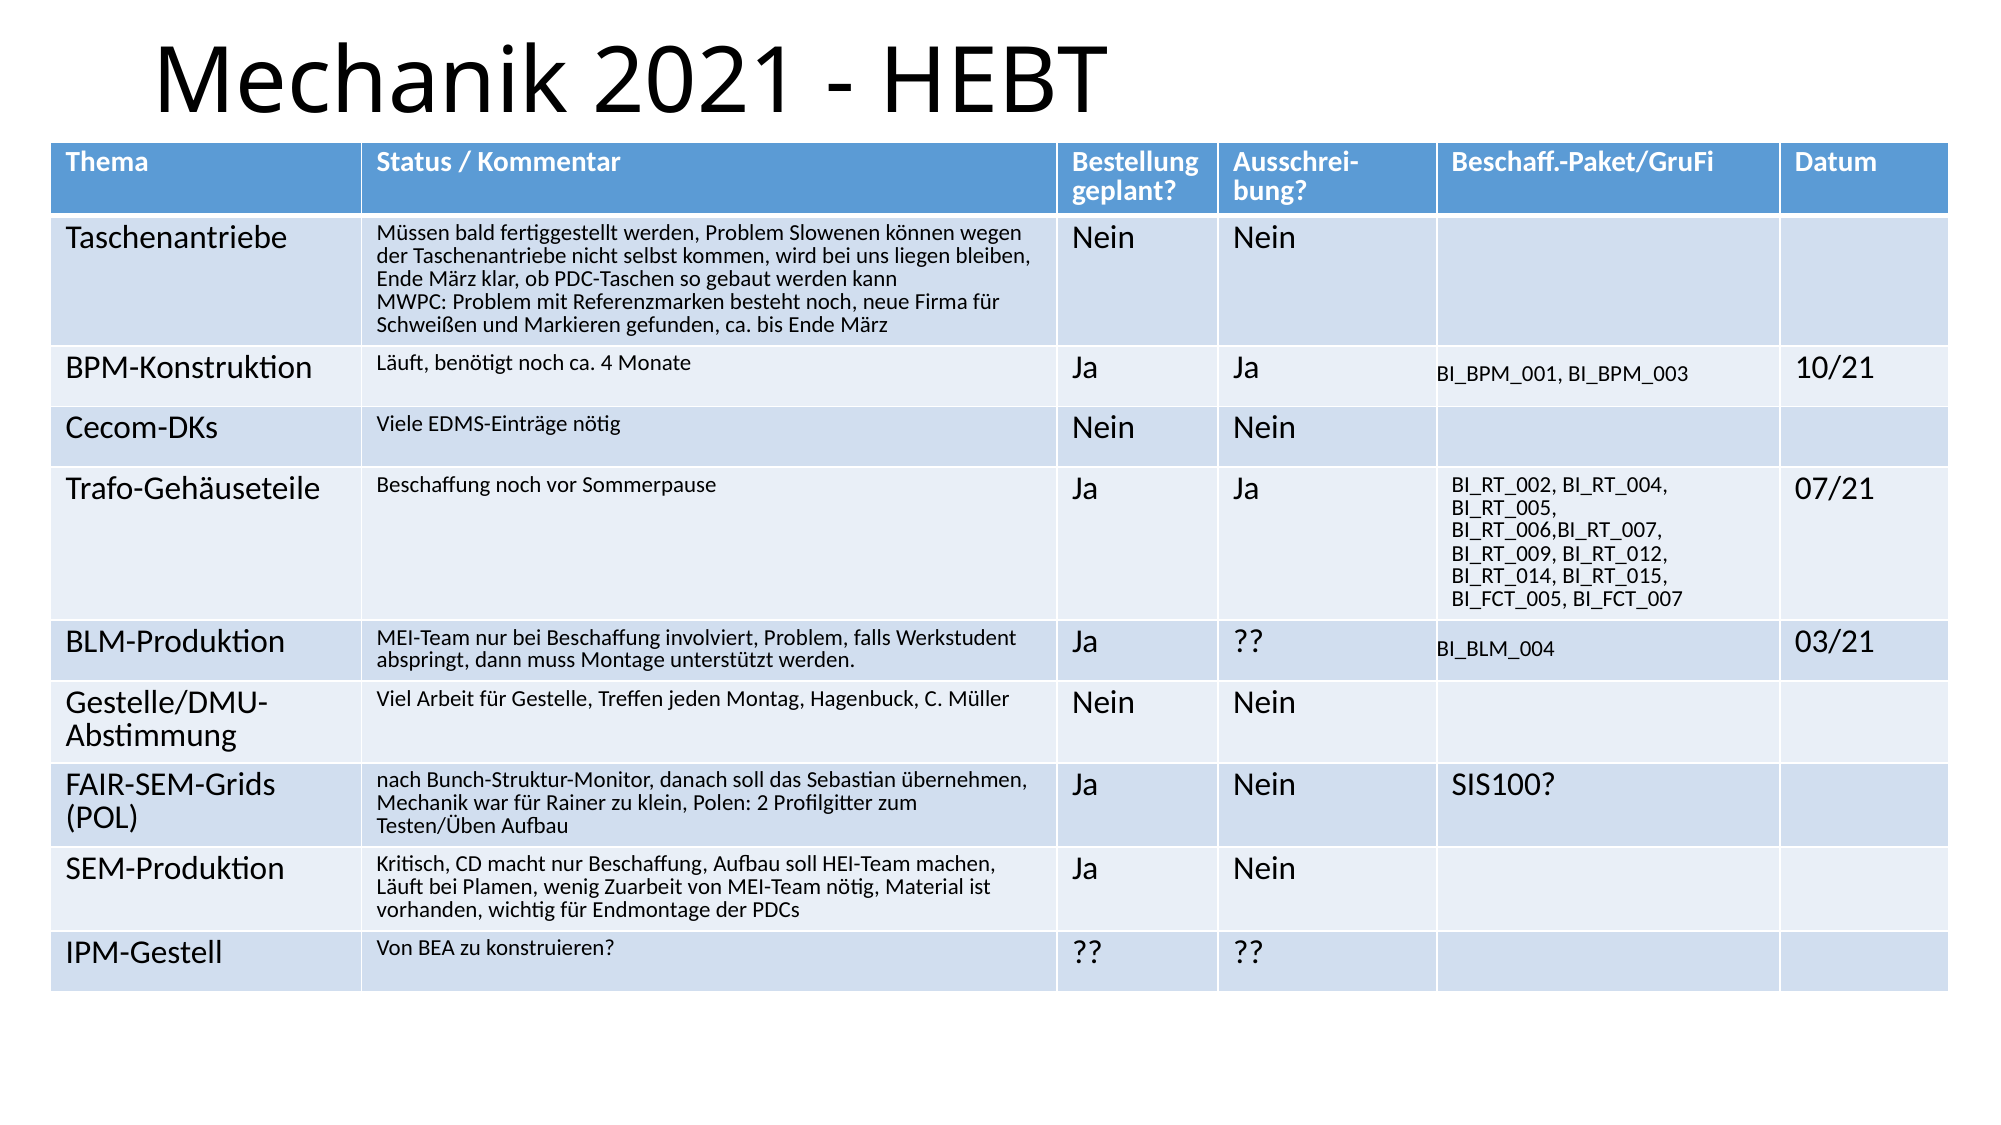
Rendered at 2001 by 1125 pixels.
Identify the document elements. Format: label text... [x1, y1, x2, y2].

table_cell [1781, 764, 1948, 846]
table_cell ?? [1058, 932, 1217, 991]
table_cell Ja [1058, 347, 1217, 406]
table_cell BI_BLM_004 [1438, 621, 1779, 680]
table_cell [1781, 218, 1948, 345]
table_cell Müssen bald fertiggestellt werden, Problem Slowenen können wegen der Taschenantriebe nicht selbst kommen, wird bei uns liegen bleiben, Ende März klar, ob PDC-Taschen so gebaut werden kann MWPC: Problem mit Referenzmarken besteht noch, neue Firma für Schweißen und Markieren gefunden, ca. bis Ende März [362, 218, 1056, 345]
table_cell FAIR-SEM-Grids (POL) [51, 764, 361, 846]
table_cell [1438, 848, 1779, 930]
table_header Thema [51, 143, 361, 213]
table_cell [1438, 682, 1779, 762]
table_cell [1781, 407, 1948, 466]
table_cell Ja [1058, 468, 1217, 619]
table_cell [1438, 407, 1779, 466]
table_cell Kritisch, CD macht nur Beschaffung, Aufbau soll HEI-Team machen, Läuft bei Plamen, wenig Zuarbeit von MEI-Team nötig, Material ist vorhanden, wichtig für Endmontage der PDCs [362, 848, 1056, 930]
table_cell Viele EDMS-Einträge nötig [362, 407, 1056, 466]
table_cell ?? [1219, 932, 1436, 991]
table_header Status / Kommentar [362, 143, 1056, 213]
table_cell Läuft, benötigt noch ca. 4 Monate [362, 347, 1056, 406]
table_cell Nein [1219, 848, 1436, 930]
table_cell Ja [1219, 347, 1436, 406]
table_cell Nein [1219, 407, 1436, 466]
table_cell Nein [1219, 218, 1436, 345]
table_cell [1781, 932, 1948, 991]
table_cell ?? [1219, 621, 1436, 680]
table_cell Cecom-DKs [51, 407, 361, 466]
table_cell 03/21 [1781, 621, 1948, 680]
table_cell BI_BPM_001, BI_BPM_003 [1438, 347, 1779, 406]
table_cell Ja [1058, 848, 1217, 930]
table_cell BI_RT_002, BI_RT_004, BI_RT_005, BI_RT_006,BI_RT_007, BI_RT_009, BI_RT_012, BI_RT_014, BI_RT_015, BI_FCT_005, BI_FCT_007 [1438, 468, 1779, 619]
table_cell Nein [1058, 407, 1217, 466]
table_cell Ja [1058, 764, 1217, 846]
table_cell 07/21 [1781, 468, 1948, 619]
table_cell Taschenantriebe [51, 218, 361, 345]
table_cell [1781, 682, 1948, 762]
table_cell [1781, 848, 1948, 930]
table_cell SIS100? [1438, 764, 1779, 846]
table_header Ausschrei-bung? [1219, 143, 1436, 213]
table_cell [1438, 932, 1779, 991]
table_cell SEM-Produktion [51, 848, 361, 930]
table_header Datum [1781, 143, 1948, 213]
table_cell Nein [1219, 682, 1436, 762]
table_cell Nein [1219, 764, 1436, 846]
table_cell Ja [1219, 468, 1436, 619]
table_cell MEI-Team nur bei Beschaffung involviert, Problem, falls Werkstudent abspringt, dann muss Montage unterstützt werden. [362, 621, 1056, 680]
table_cell nach Bunch-Struktur-Monitor, danach soll das Sebastian übernehmen, Mechanik war für Rainer zu klein, Polen: 2 Profilgitter zum Testen/Üben Aufbau [362, 764, 1056, 846]
table_cell Nein [1058, 218, 1217, 345]
table_cell BLM-Produktion [51, 621, 361, 680]
table_cell Beschaffung noch vor Sommerpause [362, 468, 1056, 619]
table_cell Ja [1058, 621, 1217, 680]
table_cell Viel Arbeit für Gestelle, Treffen jeden Montag, Hagenbuck, C. Müller [362, 682, 1056, 762]
table_cell Trafo-Gehäuseteile [51, 468, 361, 619]
table_cell BPM-Konstruktion [51, 347, 361, 406]
table_cell Von BEA zu konstruieren? [362, 932, 1056, 991]
table_cell IPM-Gestell [51, 932, 361, 991]
title Mechanik 2021 - HEBT [137, 24, 1863, 141]
table_cell 10/21 [1781, 347, 1948, 406]
table_cell Nein [1058, 682, 1217, 762]
table_cell [1438, 218, 1779, 345]
table_header Bestellung geplant? [1058, 143, 1217, 213]
table_cell Gestelle/DMU-Abstimmung [51, 682, 361, 762]
table_header Beschaff.-Paket/GruFi [1438, 143, 1779, 213]
